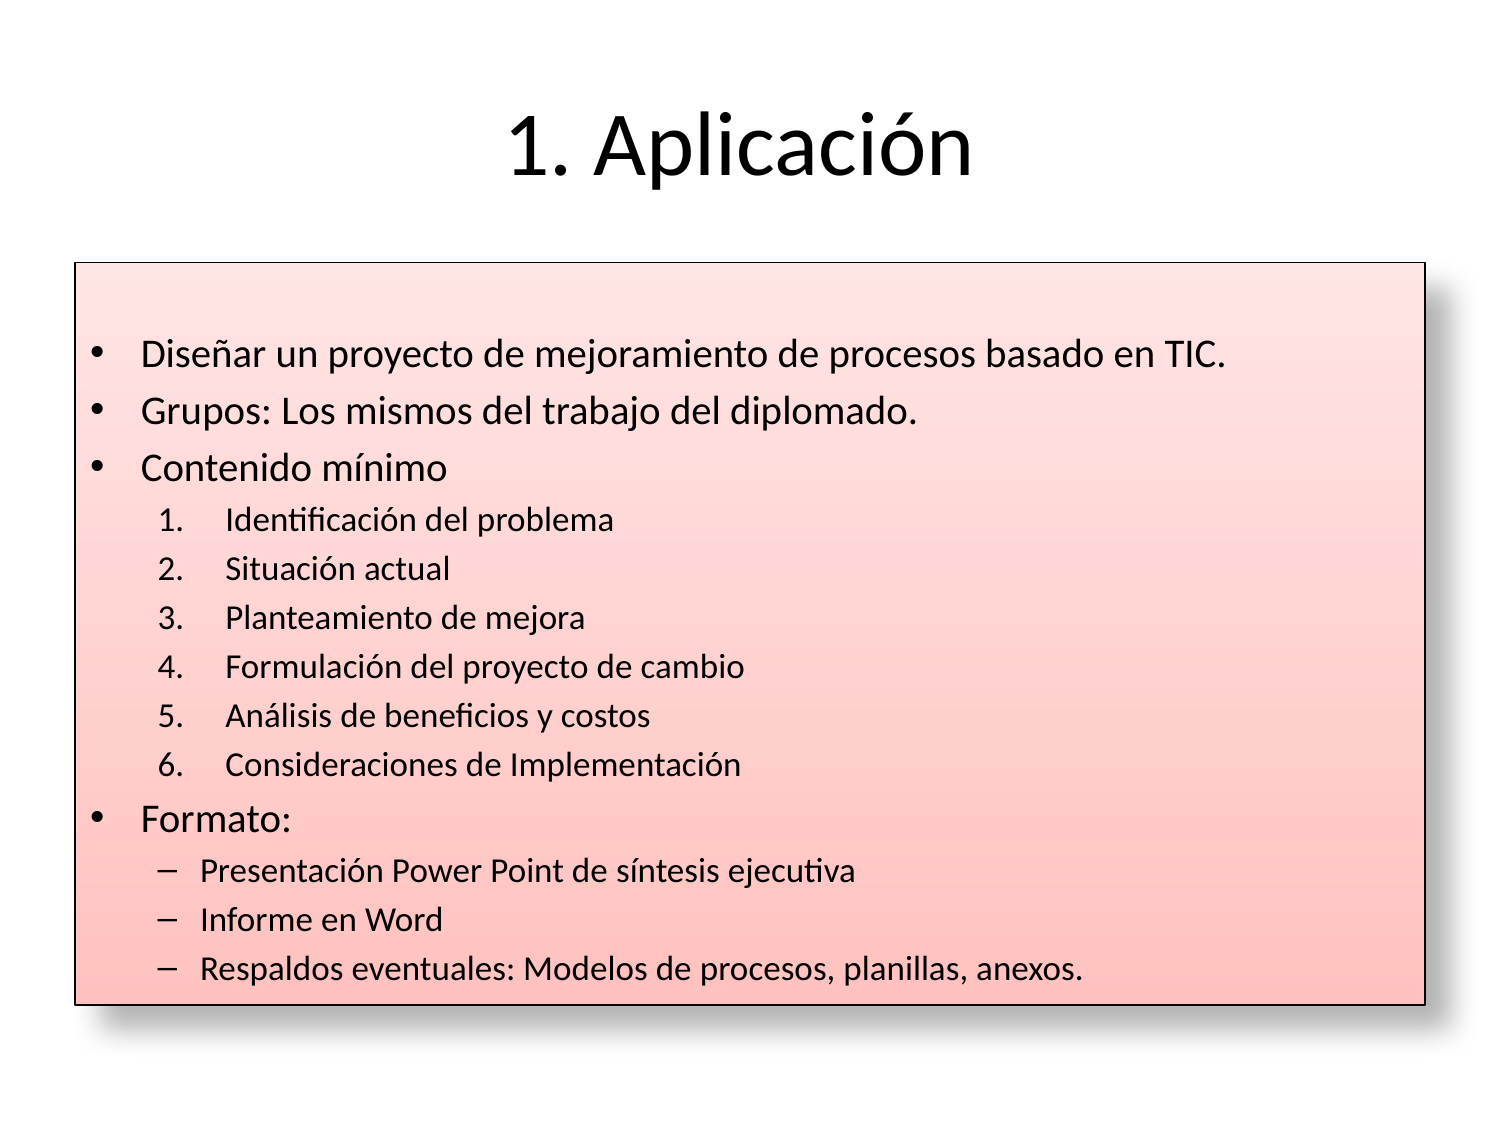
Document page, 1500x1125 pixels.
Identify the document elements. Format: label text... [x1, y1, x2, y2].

title 1. Aplicación [75, 45, 1425, 233]
list Diseñar un proyecto de mejoramiento de procesos basado en TIC. Grupos: Los mismos del trabajo del diplomado. Contenido mínimo Identificación del problema Situación actual Planteamiento de mejora Formulación del proyecto de cambio Análisis de beneficios y costos Consideraciones de Implementación Formato: Presentación Power Point de síntesis ejecutiva Informe en Word Respaldos eventuales: Modelos de procesos, planillas, anexos. [74, 262, 1426, 1006]
